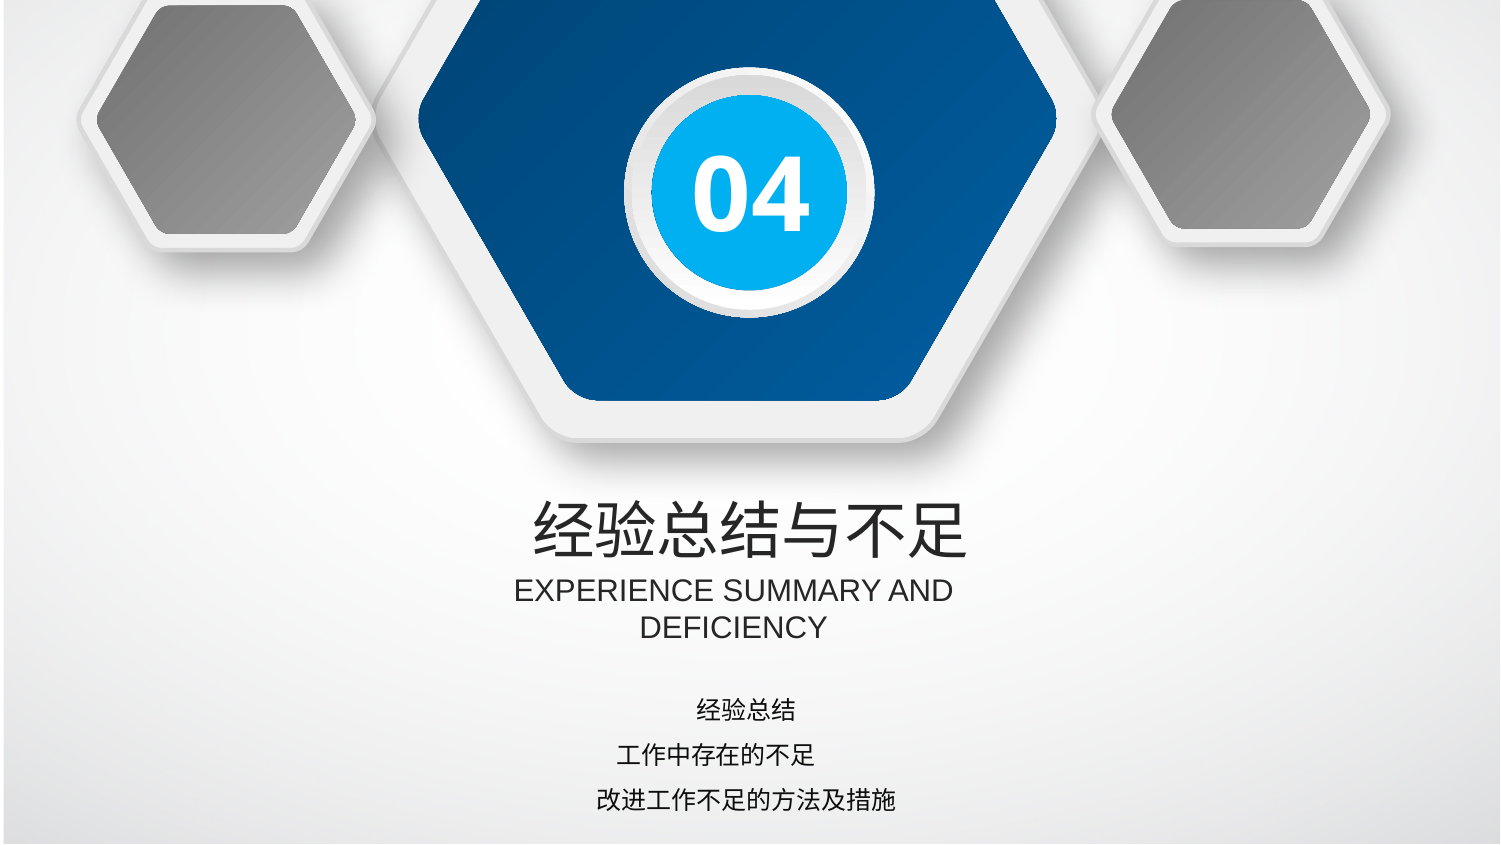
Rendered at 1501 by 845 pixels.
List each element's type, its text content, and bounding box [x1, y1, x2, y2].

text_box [619, 67, 883, 318]
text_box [77, 0, 375, 251]
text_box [1092, 0, 1390, 245]
text_box 经验总结 工作中存在的不足 改进工作不足的方法及措施 [500, 672, 993, 822]
text_box 经验总结与不足 [503, 481, 999, 576]
text_box EXPERIENCE SUMMARY AND DEFICIENCY [502, 544, 966, 670]
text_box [371, 0, 1104, 441]
picture [3, 0, 1501, 844]
